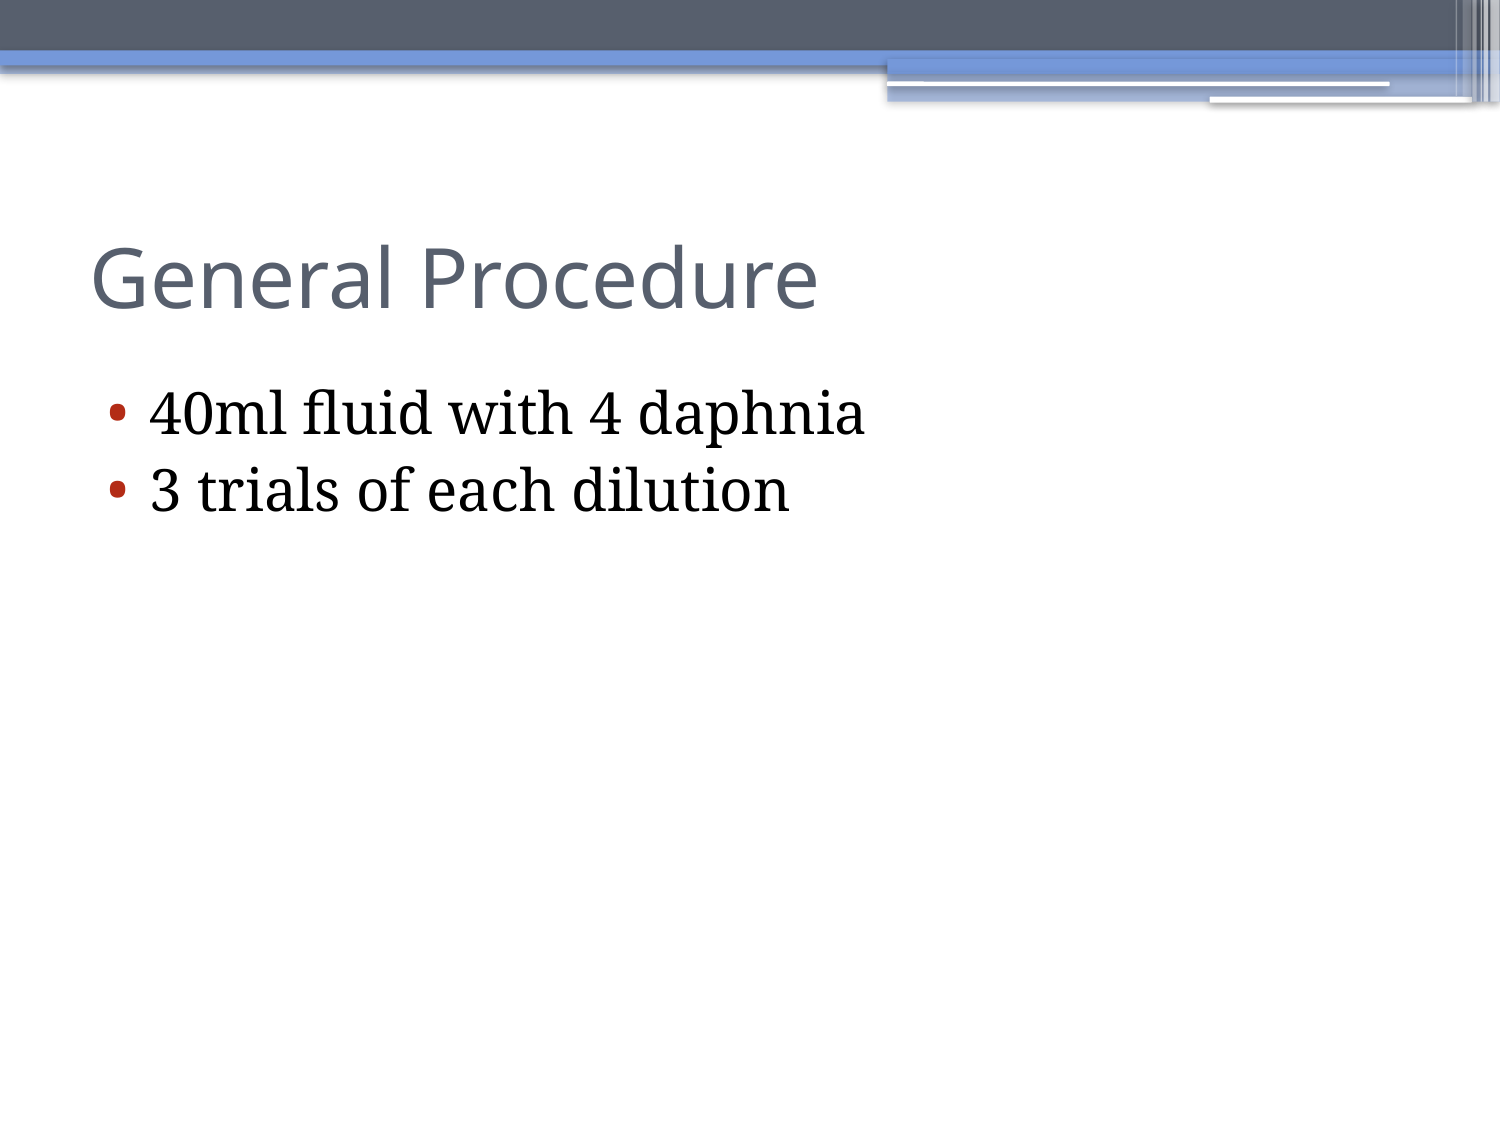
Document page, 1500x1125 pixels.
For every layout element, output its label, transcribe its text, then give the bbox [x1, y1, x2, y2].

list 40ml fluid with 4 daphnia 3 trials of each dilution [75, 368, 1425, 1079]
title General Procedure [75, 187, 1425, 363]
